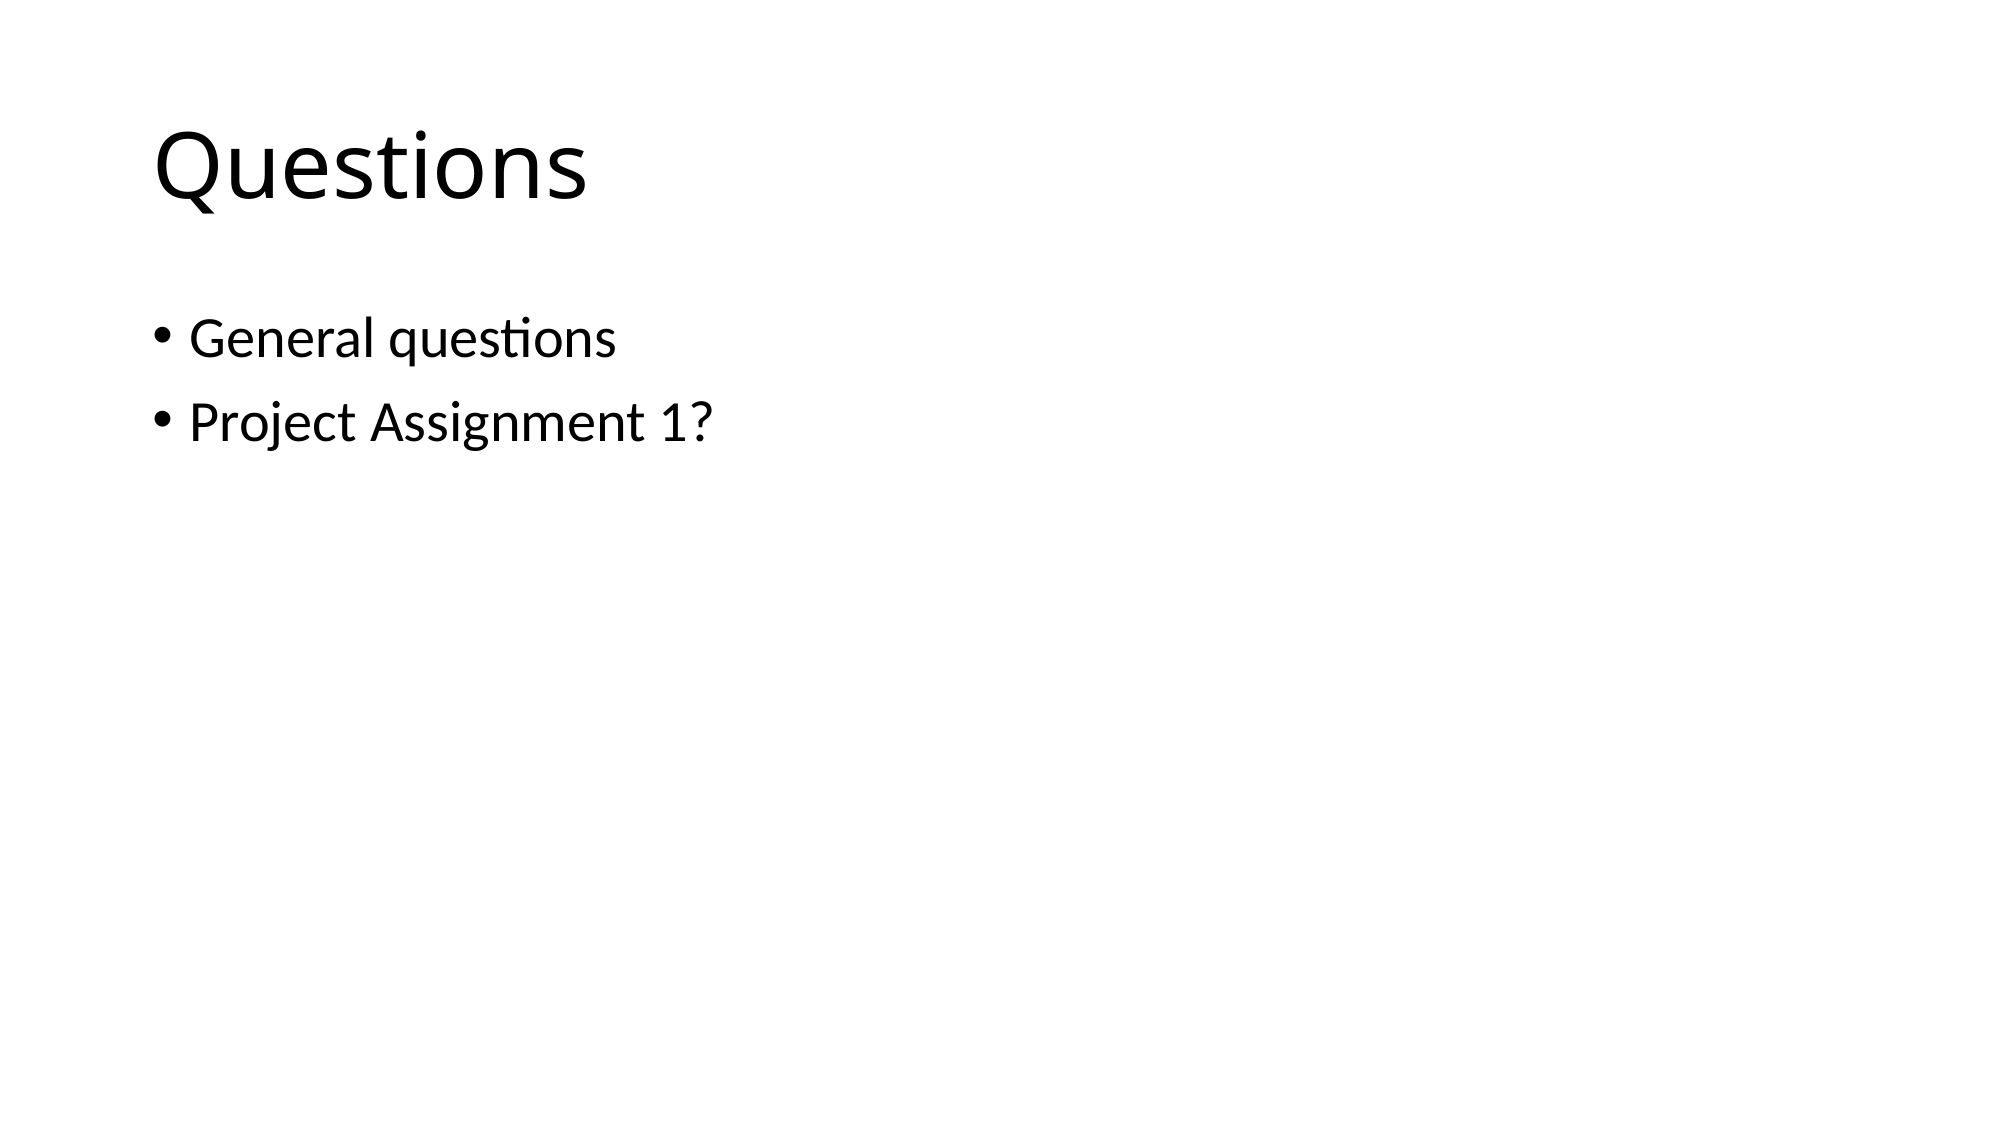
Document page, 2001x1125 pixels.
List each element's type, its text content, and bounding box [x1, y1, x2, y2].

list General questions Project Assignment 1? [137, 299, 1863, 1014]
title Questions [137, 59, 1863, 278]
